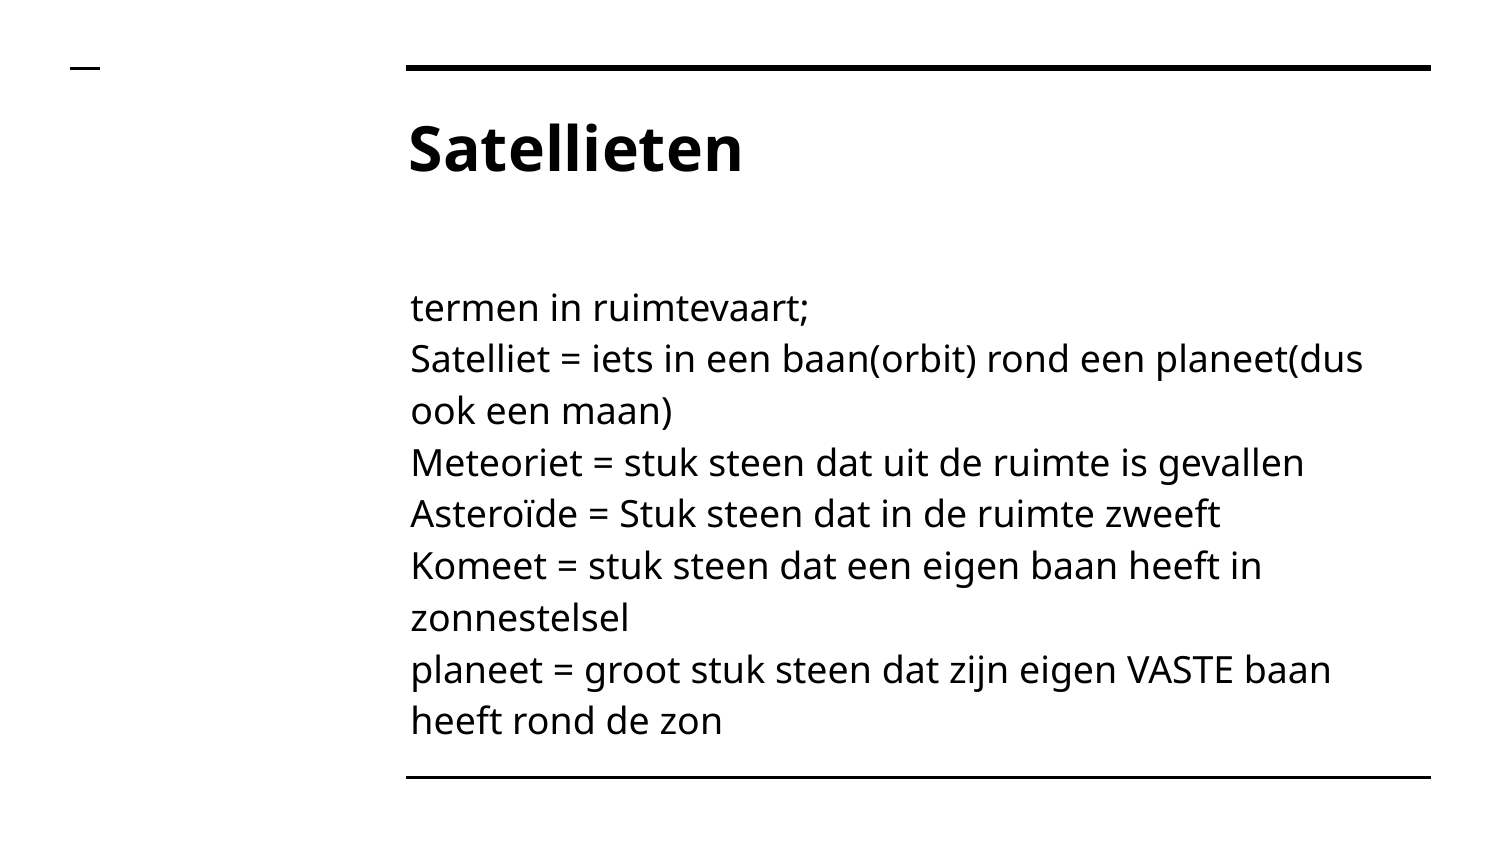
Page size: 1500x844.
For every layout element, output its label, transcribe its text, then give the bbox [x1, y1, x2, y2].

list termen in ruimtevaart; Satelliet = iets in een baan(orbit) rond een planeet(dus ook een maan) Meteoriet = stuk steen dat uit de ruimte is gevallen Asteroïde = Stuk steen dat in de ruimte zweeft Komeet = stuk steen dat een eigen baan heeft in zonnestelsel planeet = groot stuk steen dat zijn eigen VASTE baan heeft rond de zon [395, 261, 1433, 755]
title Satellieten [393, 94, 1431, 199]
